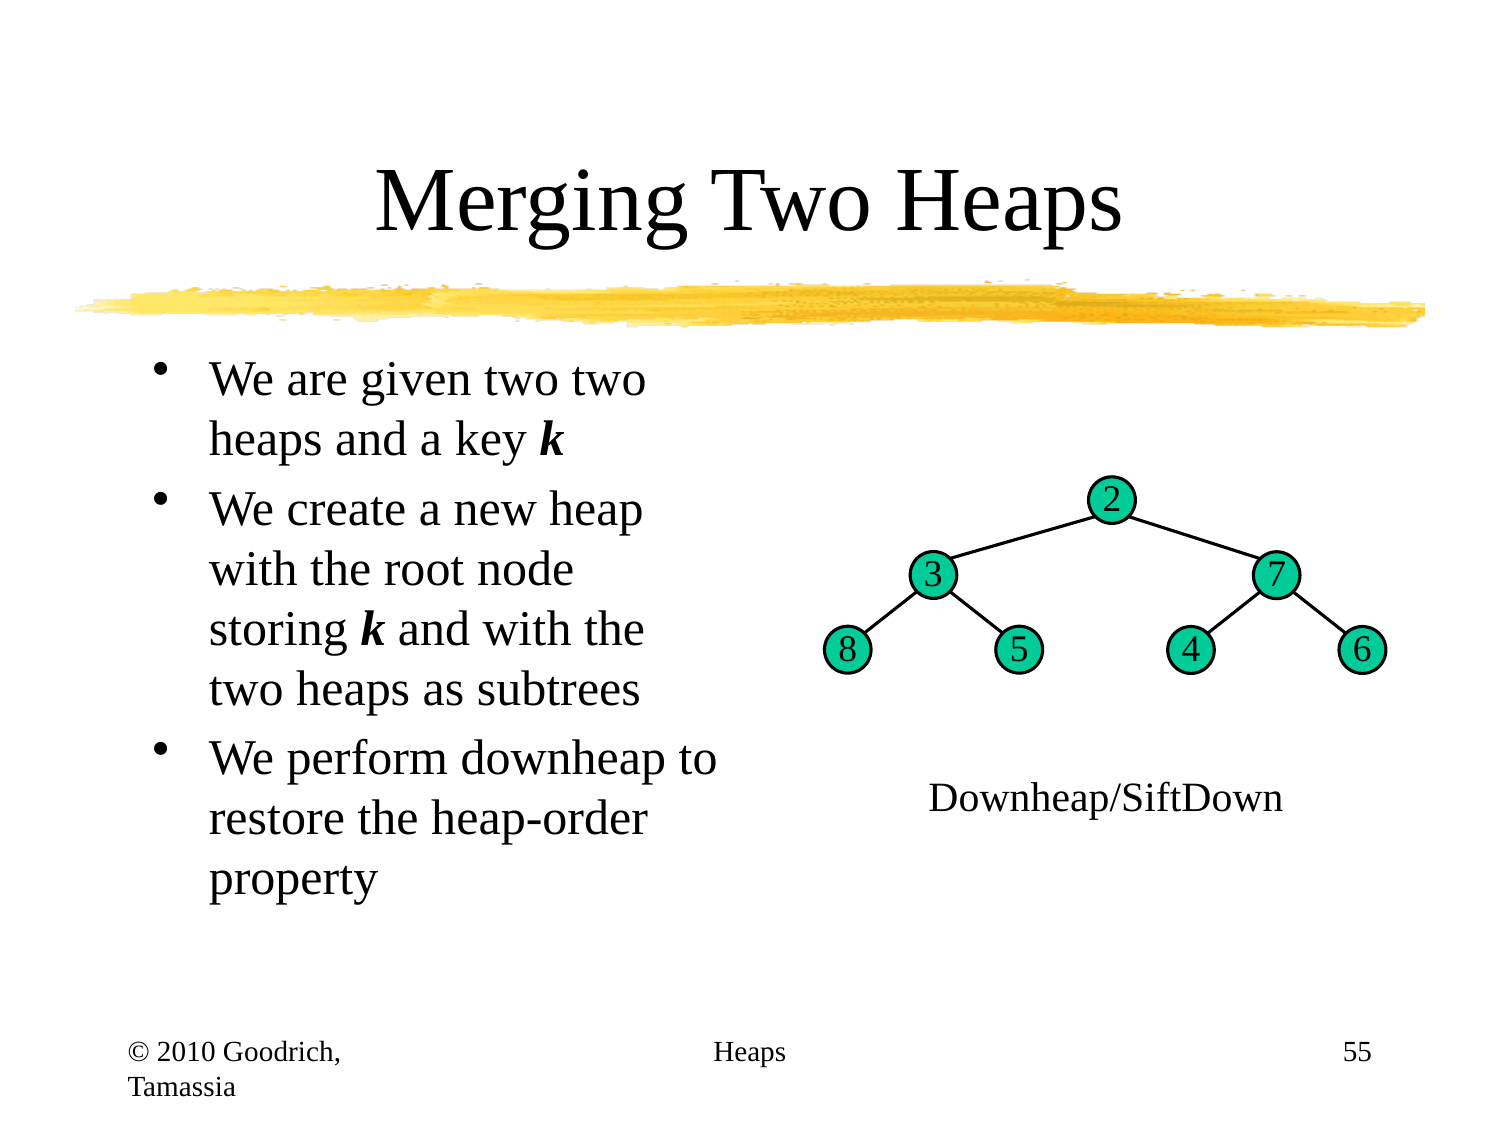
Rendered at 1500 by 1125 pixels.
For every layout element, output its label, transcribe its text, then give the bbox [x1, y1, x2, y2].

slide_number © 2010 Goodrich, Tamassia [112, 1024, 426, 1101]
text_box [949, 592, 1004, 633]
text_box 6 [1339, 626, 1386, 674]
text_box 3 [910, 551, 957, 599]
text_box 8 [824, 626, 872, 674]
list We are given two two heaps and a key k We create a new heap with the root node storing k and with the two heaps as subtrees We perform downheap to restore the heap-order property [137, 337, 738, 1013]
slide_number 55 [1074, 1024, 1388, 1101]
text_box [1128, 519, 1261, 558]
text_box 5 [995, 626, 1043, 674]
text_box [1292, 592, 1347, 633]
text_box 7 [1253, 551, 1300, 599]
text_box Downheap/SiftDown [913, 762, 1300, 828]
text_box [949, 519, 1096, 557]
footer Heaps [512, 1024, 988, 1101]
title Merging Two Heaps [112, 99, 1388, 288]
text_box 4 [1167, 626, 1215, 674]
text_box 2 [1088, 476, 1136, 524]
picture [75, 274, 1425, 338]
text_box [864, 592, 918, 633]
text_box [1207, 592, 1261, 633]
